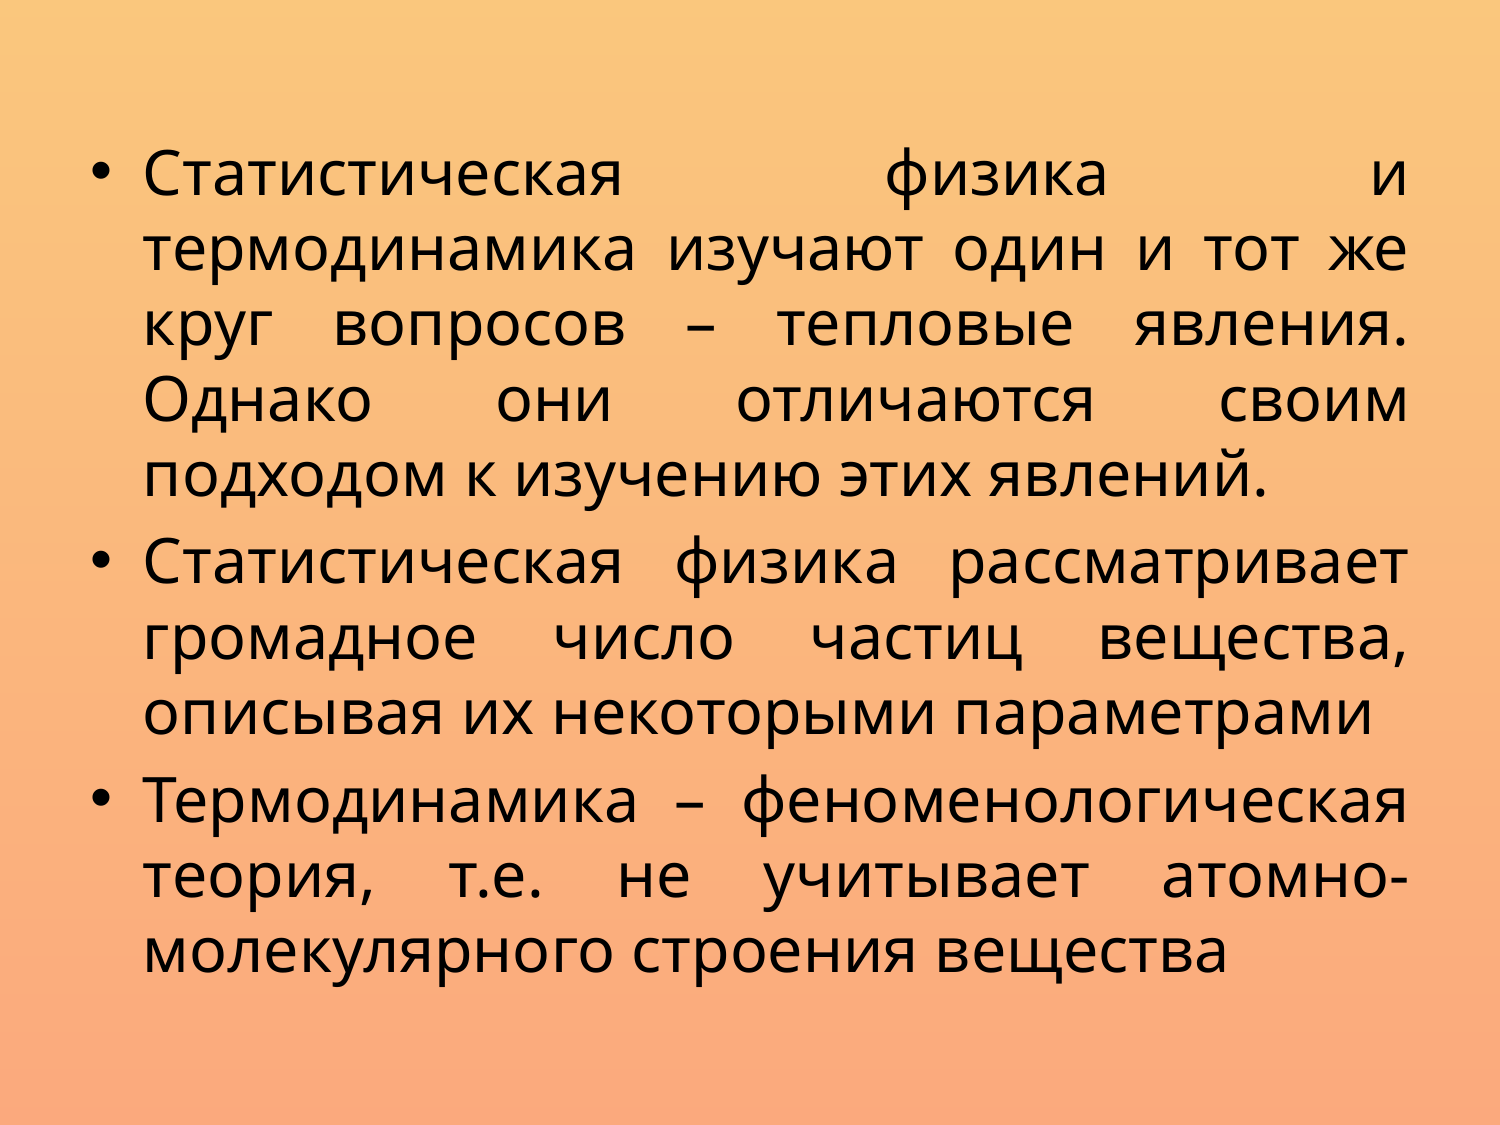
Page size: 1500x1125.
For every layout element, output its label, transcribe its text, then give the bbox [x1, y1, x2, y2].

list Статистическая физика и термодинамика изучают один и тот же круг вопросов – тепловые явления. Однако они отличаются своим подходом к изучению этих явлений. Статистическая физика рассматривает громадное число частиц вещества, описывая их некоторыми параметрами Термодинамика – феноменологическая теория, т.е. не учитывает атомно-молекулярного строения вещества [75, 125, 1425, 1005]
